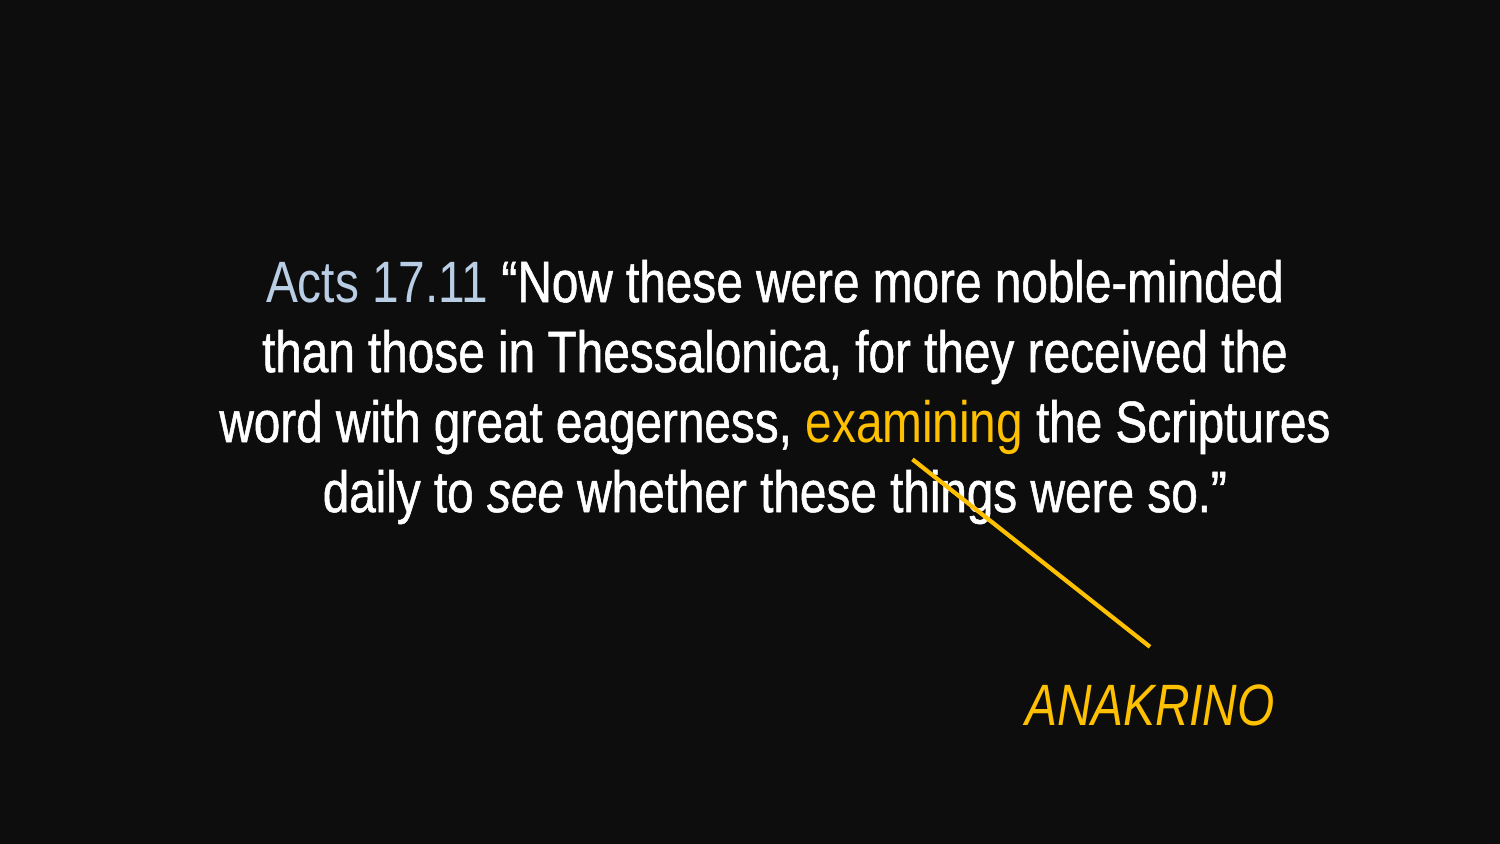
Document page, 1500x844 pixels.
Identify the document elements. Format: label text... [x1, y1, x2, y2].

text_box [912, 459, 1151, 648]
text_box Acts 17.11 “Now these were more noble-minded than those in Thessalonica, for they received the word with great eagerness, examining the Scriptures daily to see whether these things were so.” [200, 236, 1350, 532]
text_box ANAKRINO [962, 659, 1338, 745]
